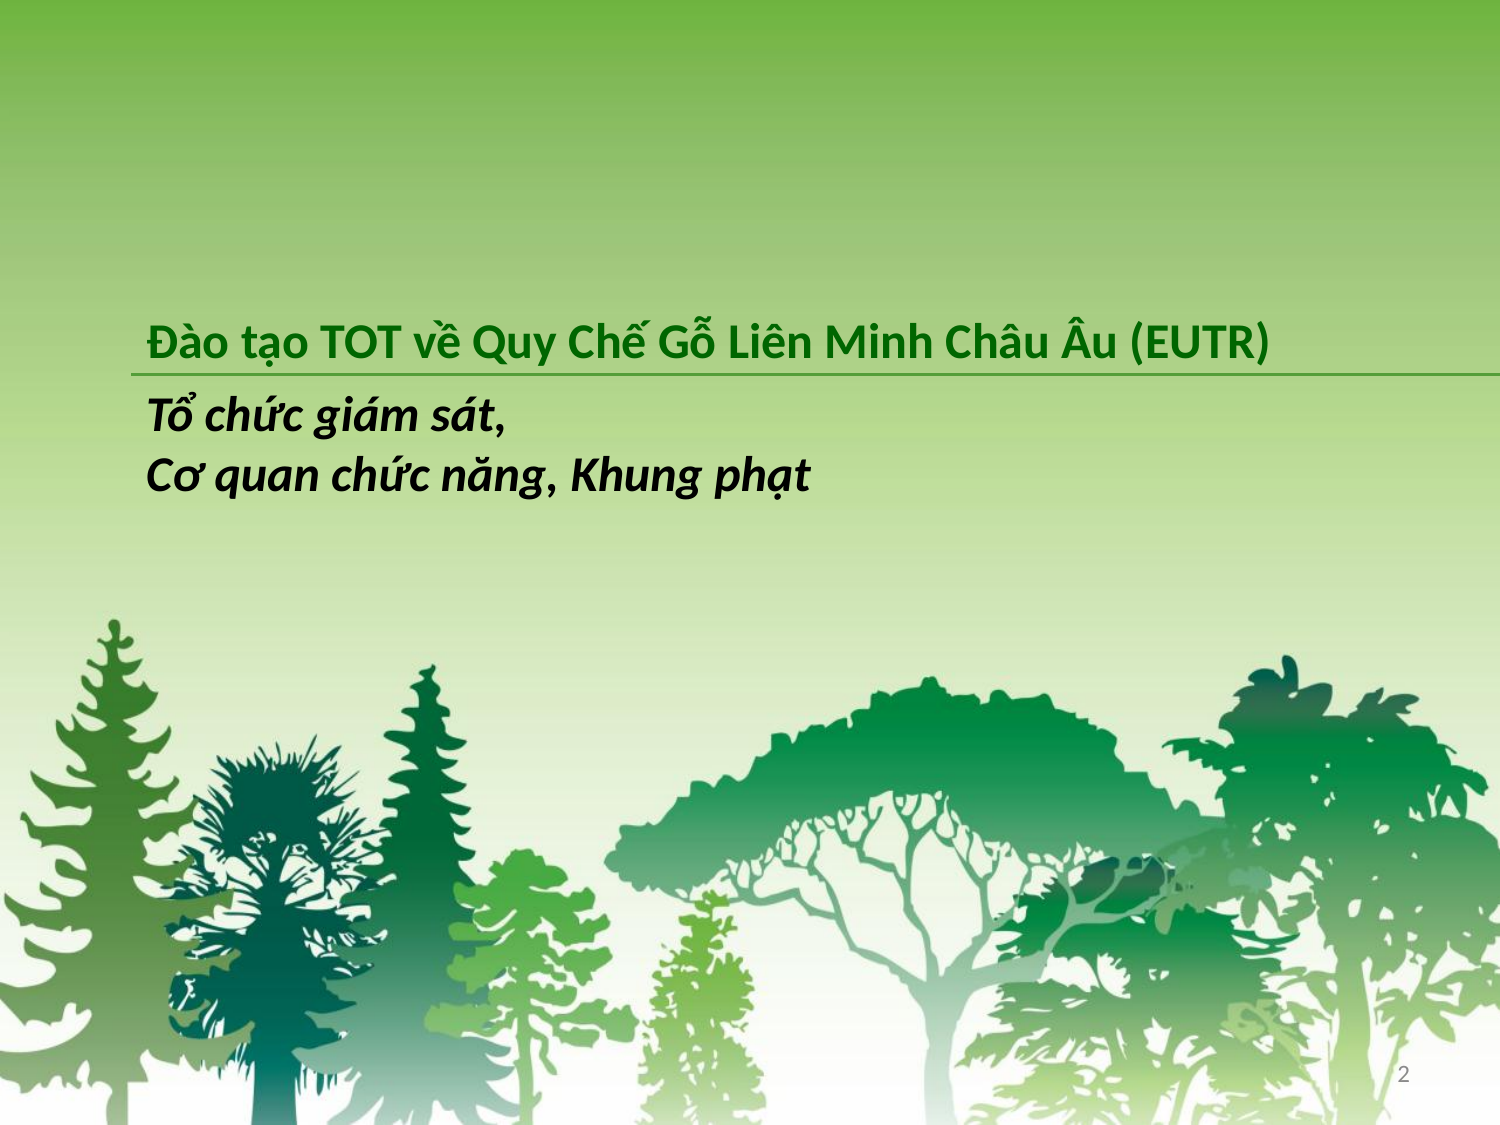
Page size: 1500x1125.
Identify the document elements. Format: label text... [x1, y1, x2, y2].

slide_number 2 [1074, 1042, 1425, 1103]
text_box Đào tạo TOT về Quy Chế Gỗ Liên Minh Châu Âu (EUTR) [130, 232, 1364, 374]
picture [0, 0, 1500, 1125]
text_box Tổ chức giám sát, Cơ quan chức năng, Khung phạt [130, 380, 1395, 507]
